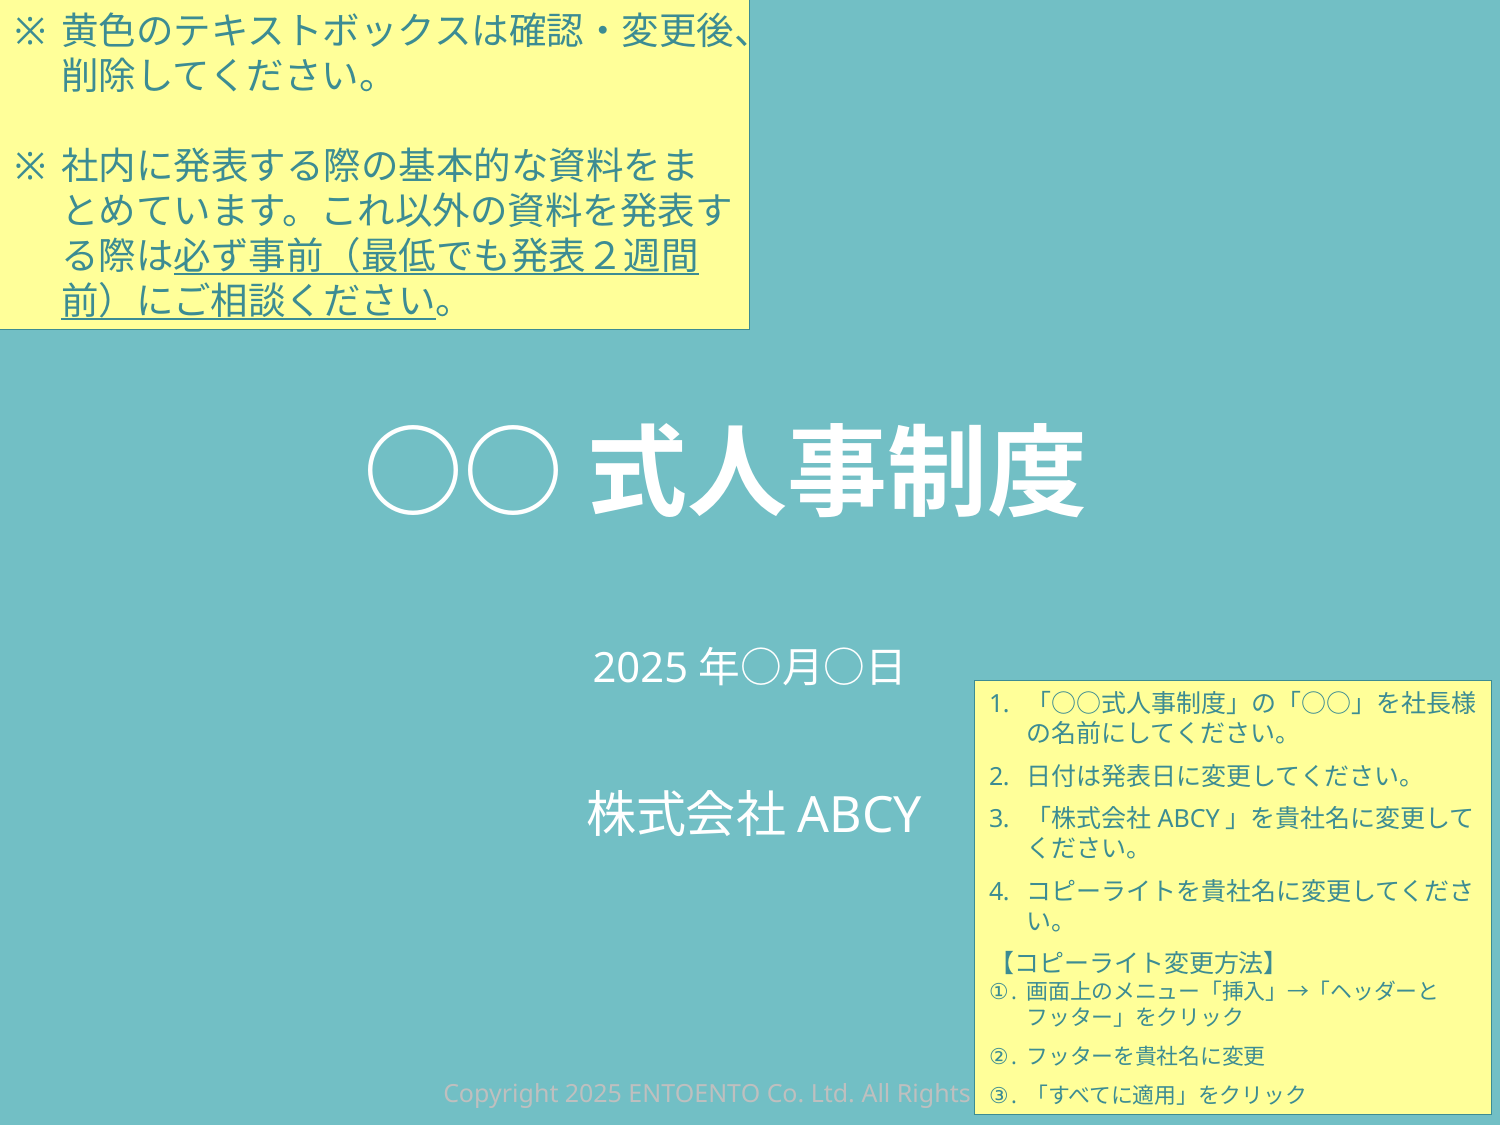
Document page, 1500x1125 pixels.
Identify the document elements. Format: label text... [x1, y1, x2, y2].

text_box 黄色のテキストボックスは確認・変更後、削除してください。 社内に発表する際の基本的な資料をまとめています。これ以外の資料を発表する際は必ず事前（最低でも発表２週間前）にご相談ください。 [0, 0, 750, 330]
title ○○式人事制度 [88, 375, 1364, 563]
text_box 株式会社ABCY [1492, 774, 1500, 858]
text_box 株式会社ABCY [4, 774, 974, 858]
footer Copyright 2025 ENTOENTO Co. Ltd. All Rights Reserved. [206, 1070, 1331, 1125]
text_box 2025年○月○日 [0, 633, 1500, 705]
text_box 「○○式人事制度」の「○○」を社長様の名前にしてください。 日付は発表日に変更してください。 「株式会社ABCY」を貴社名に変更してください。 コピーライトを貴社名に変更してください。 【コピーライト変更方法】 画面上のメニュー「挿入」→「ヘッダーとフッター」をクリック フッターを貴社名に変更 「すべてに適用」をクリック [974, 680, 1492, 1115]
